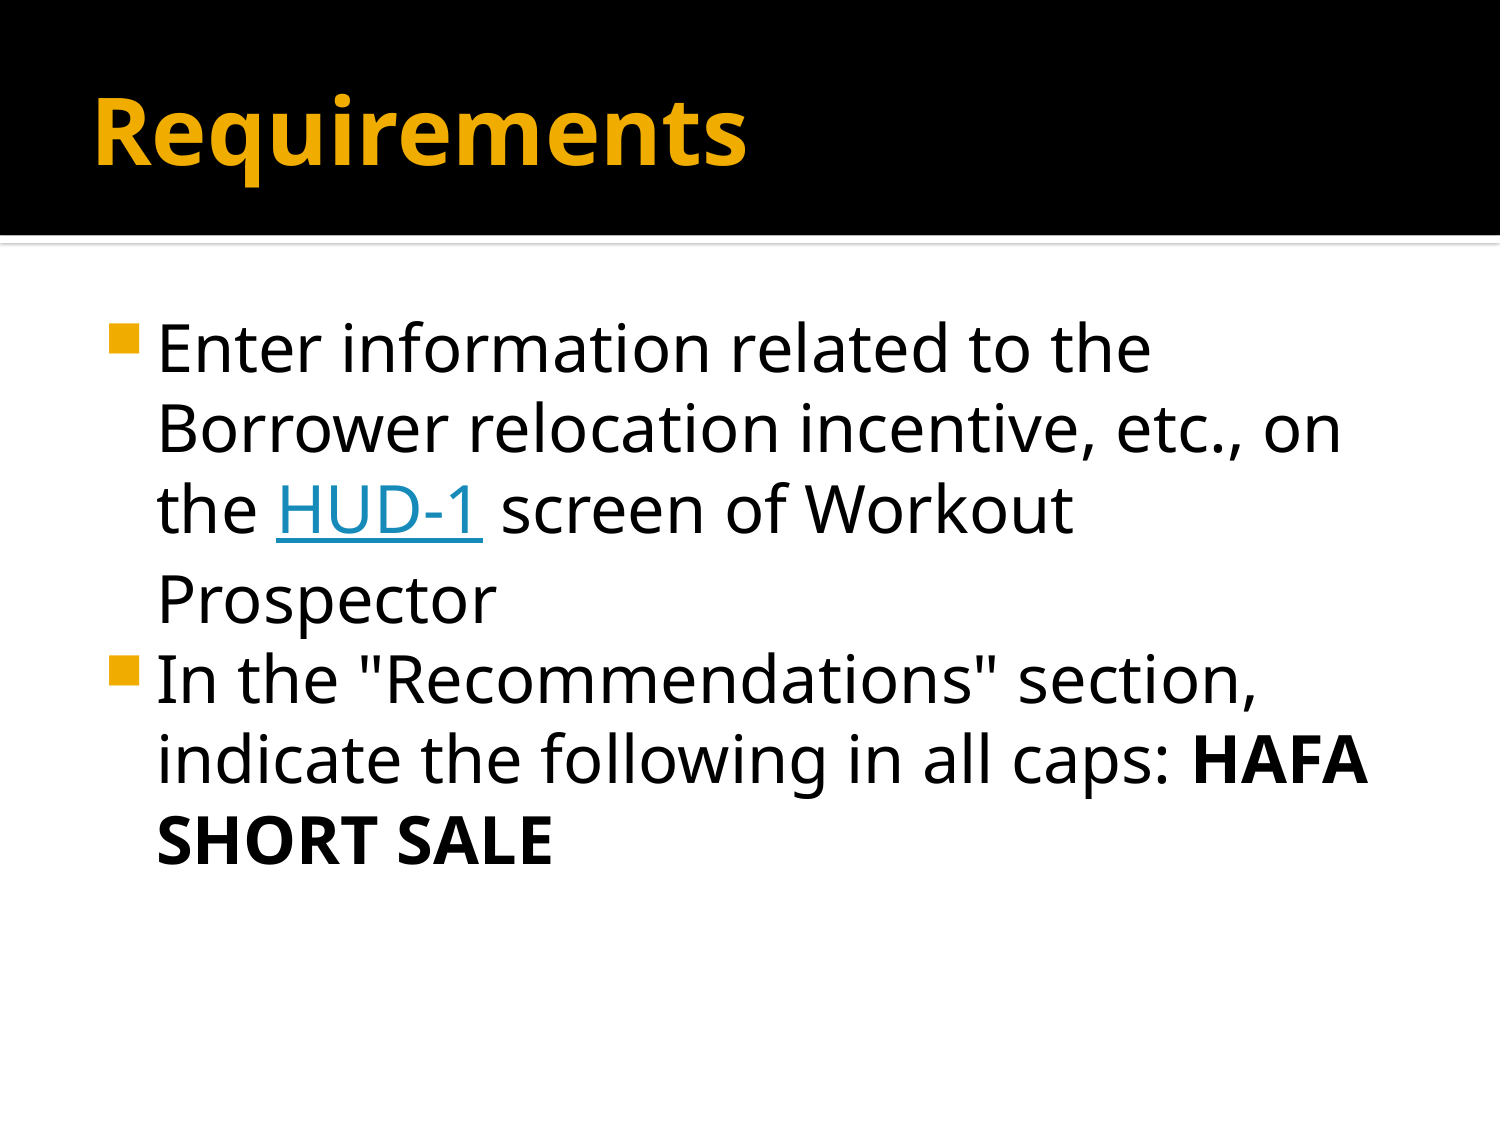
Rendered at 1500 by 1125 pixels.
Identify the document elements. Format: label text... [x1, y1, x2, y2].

title Requirements [75, 25, 1425, 231]
list Enter information related to the Borrower relocation incentive, etc., on the HUD-1 screen of Workout Prospector In the "Recommendations" section, indicate the following in all caps: HAFA SHORT SALE [75, 291, 1425, 1050]
